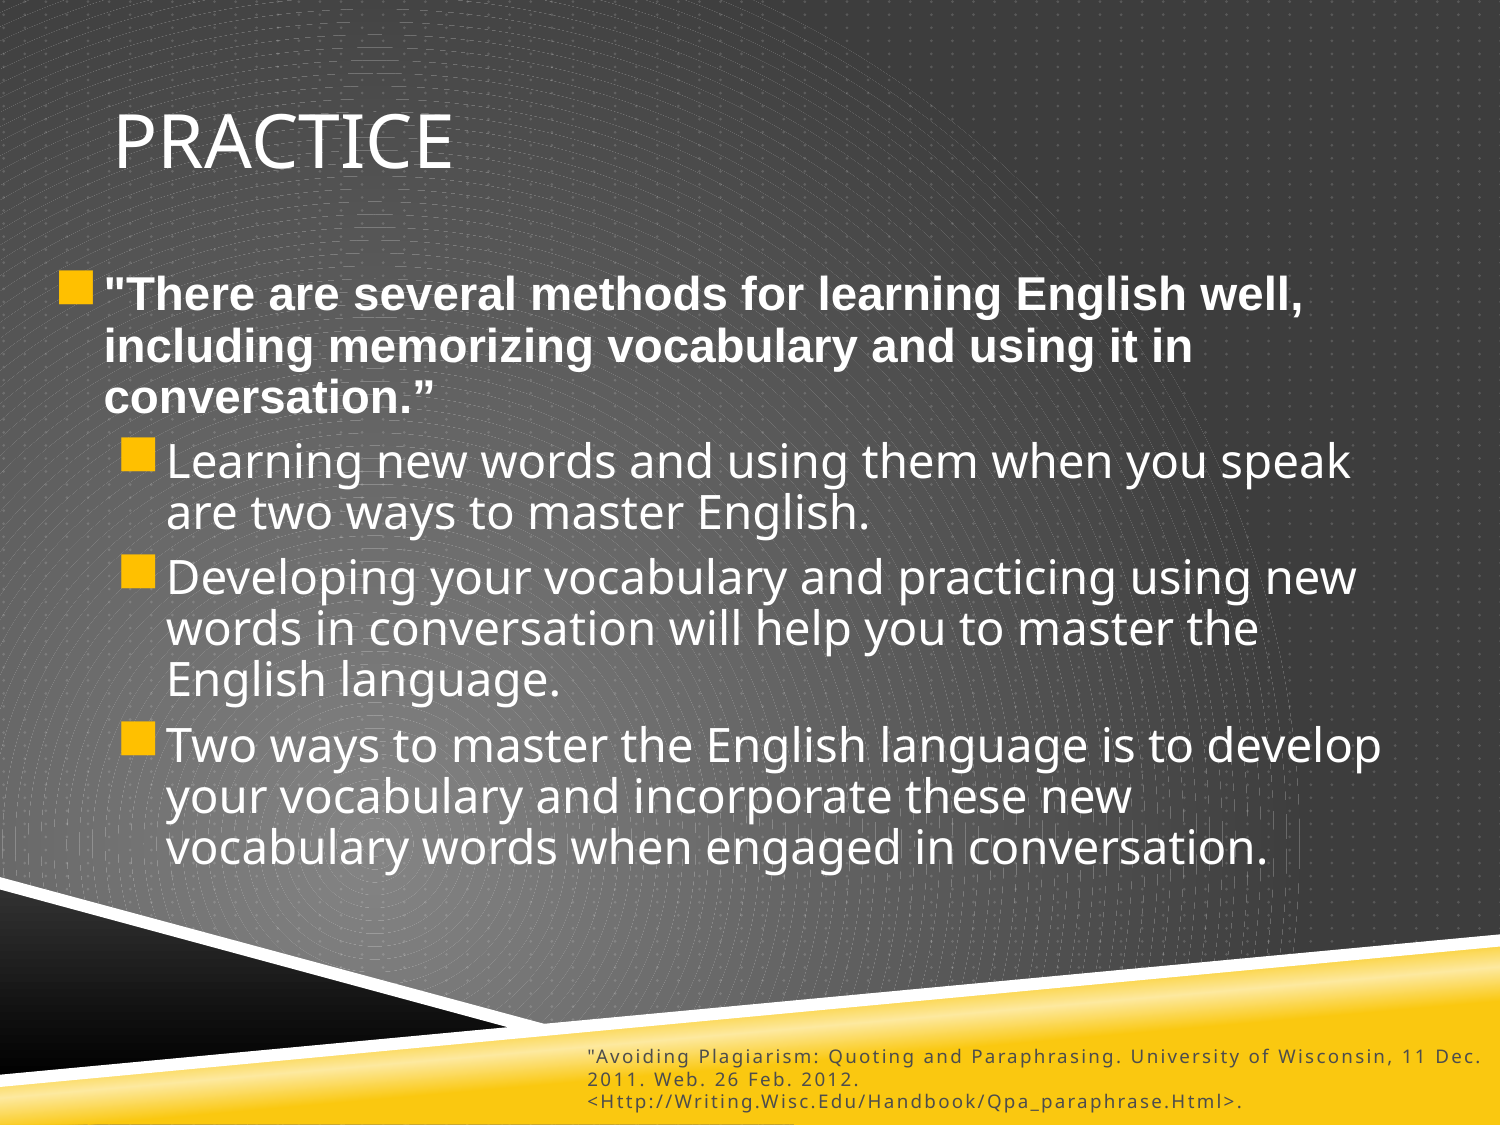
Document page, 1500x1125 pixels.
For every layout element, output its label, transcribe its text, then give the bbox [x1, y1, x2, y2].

footer "Avoiding Plagiarism: Quoting and Paraphrasing. University of Wisconsin, 11 Dec. 2011. Web. 26 Feb. 2012. <Http://Writing.Wisc.Edu/Handbook/Qpa_paraphrase.Html>. [587, 1037, 1500, 1113]
title Practice [112, 45, 1388, 233]
list "There are several methods for learning English well, including memorizing vocabulary and using it in conversation.” Learning new words and using them when you speak are two ways to master English. Developing your vocabulary and practicing using new words in conversation will help you to master the English language. Two ways to master the English language is to develop your vocabulary and incorporate these new vocabulary words when engaged in conversation. [50, 262, 1388, 938]
